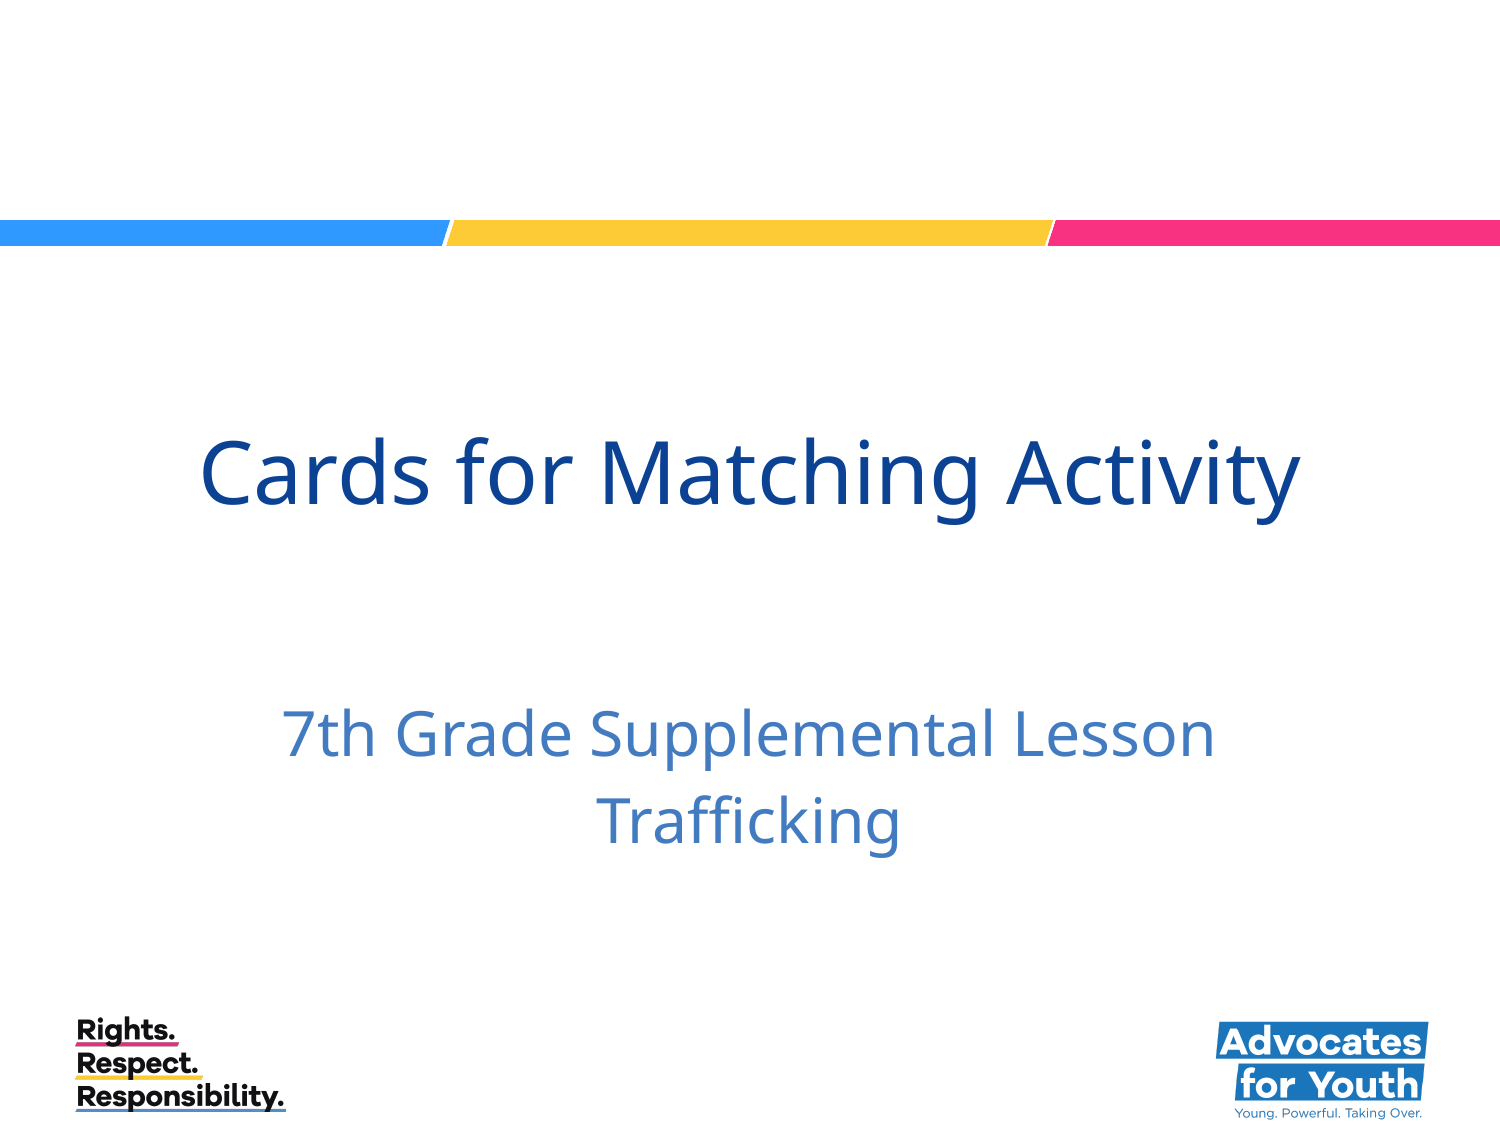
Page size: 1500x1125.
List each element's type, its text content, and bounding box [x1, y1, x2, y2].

title Cards for Matching Activity [112, 349, 1388, 591]
picture [0, 207, 1500, 258]
subtitle 7th Grade Supplemental Lesson Trafficking [225, 686, 1275, 974]
